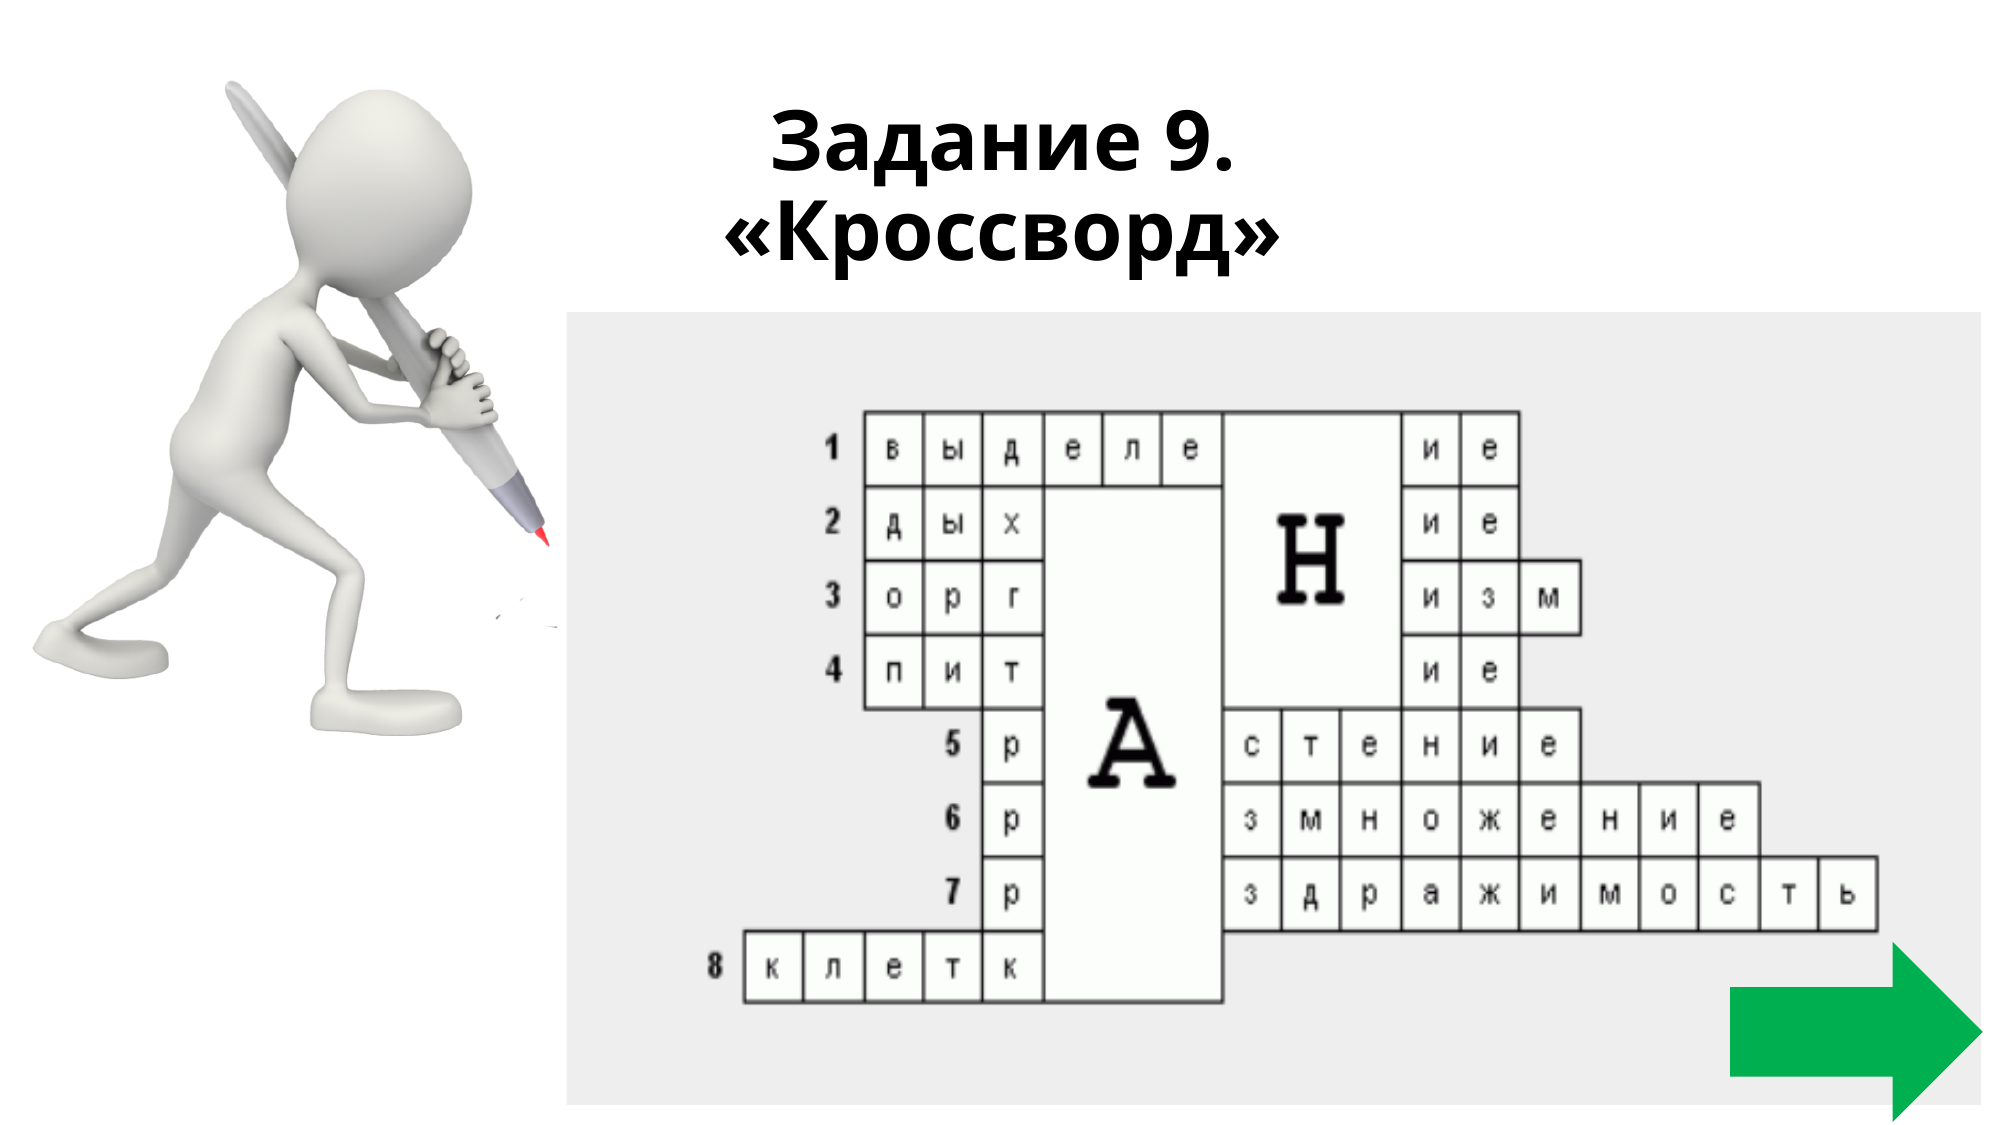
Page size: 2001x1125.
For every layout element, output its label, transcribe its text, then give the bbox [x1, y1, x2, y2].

picture [32, 79, 1982, 1105]
text_box [1892, 1105, 1910, 1122]
title Задание 9. «Кроссворд» [955, 79, 1921, 297]
